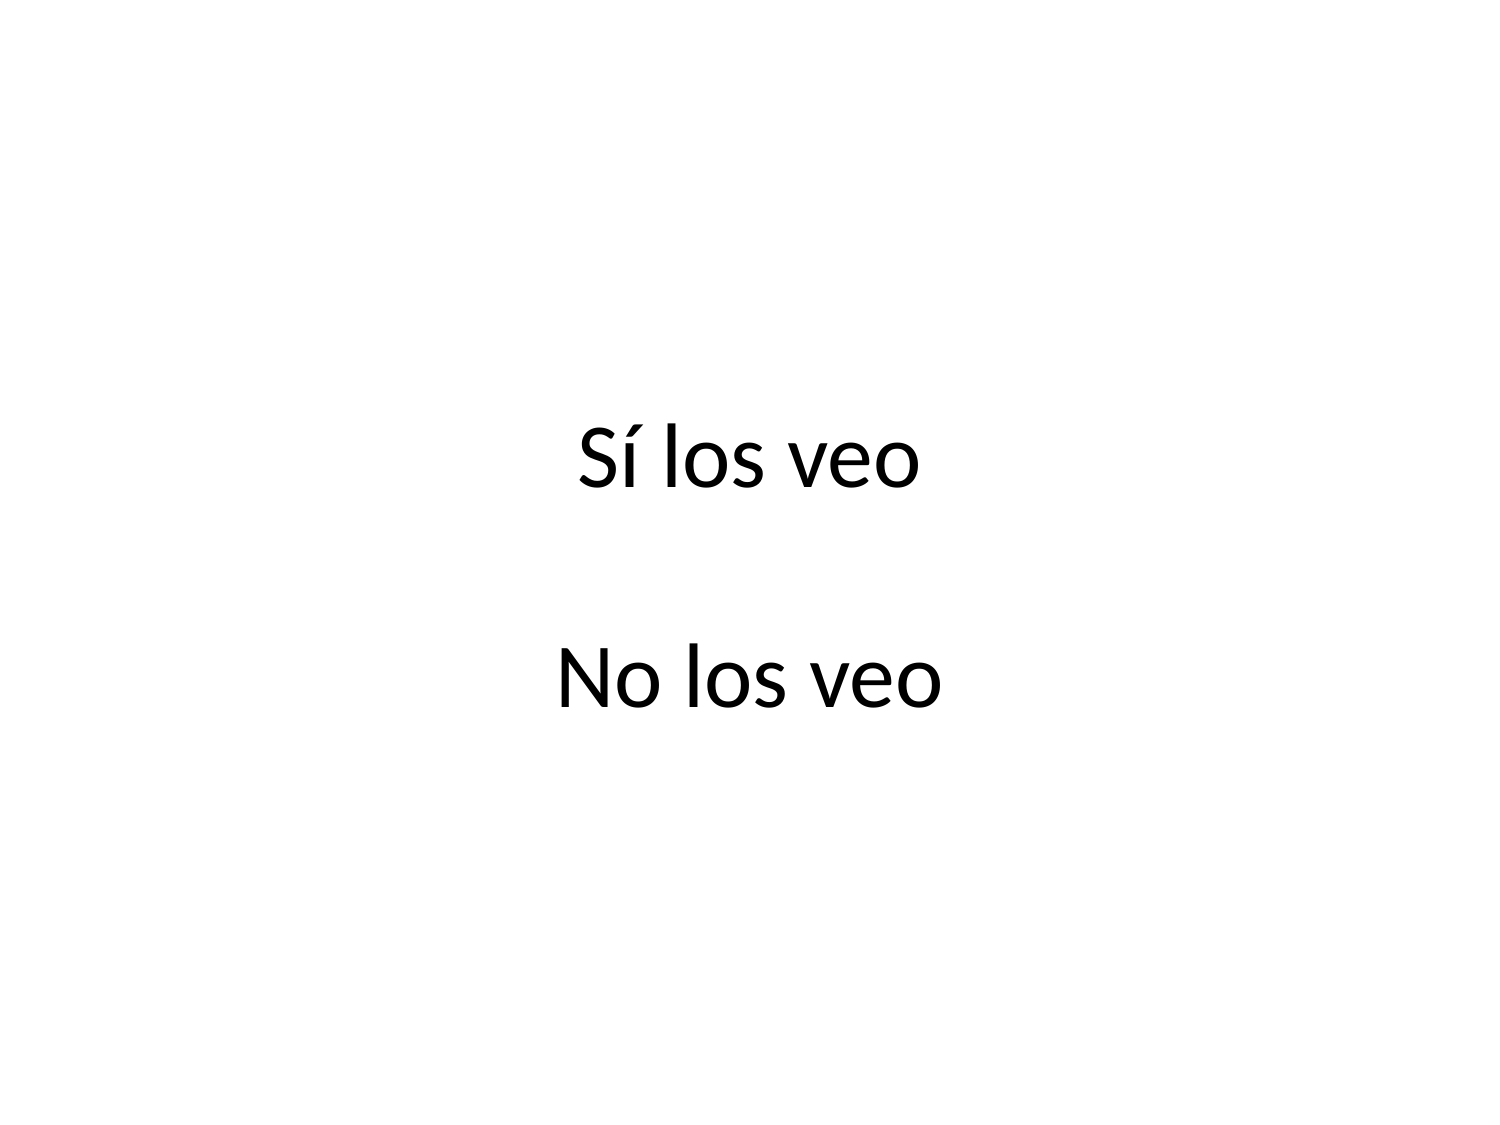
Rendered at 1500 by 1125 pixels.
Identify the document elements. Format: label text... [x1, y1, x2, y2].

title Sí los veo No los veo [75, 45, 1425, 1078]
